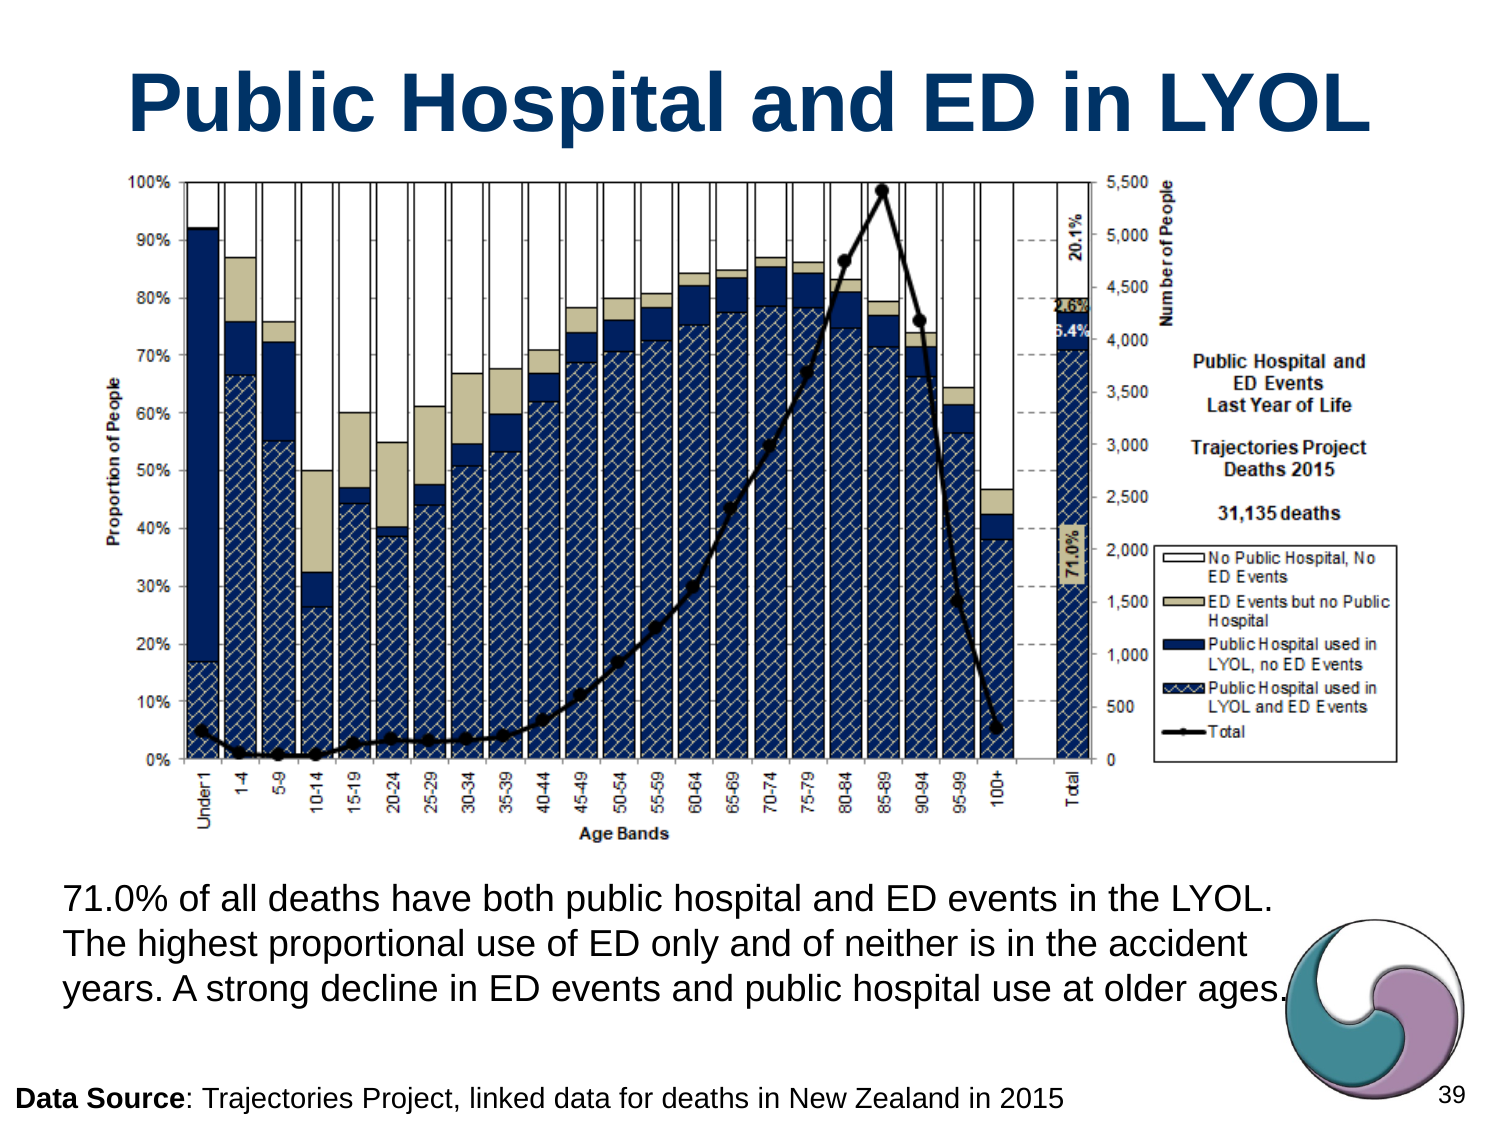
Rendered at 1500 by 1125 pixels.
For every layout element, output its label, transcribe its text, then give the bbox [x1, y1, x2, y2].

title Public Hospital and ED in LYOL [0, 12, 1500, 200]
picture [1455, 1087, 1462, 1095]
list Data Source: Trajectories Project, linked data for deaths in New Zealand in 2015 [0, 1071, 1188, 1123]
picture [96, 160, 1404, 857]
picture [1281, 916, 1468, 1101]
list 71.0% of all deaths have both public hospital and ED events in the LYOL. The highest proportional use of ED only and of neither is in the accident years. A strong decline in ED events and public hospital use at older ages. [47, 866, 1341, 918]
